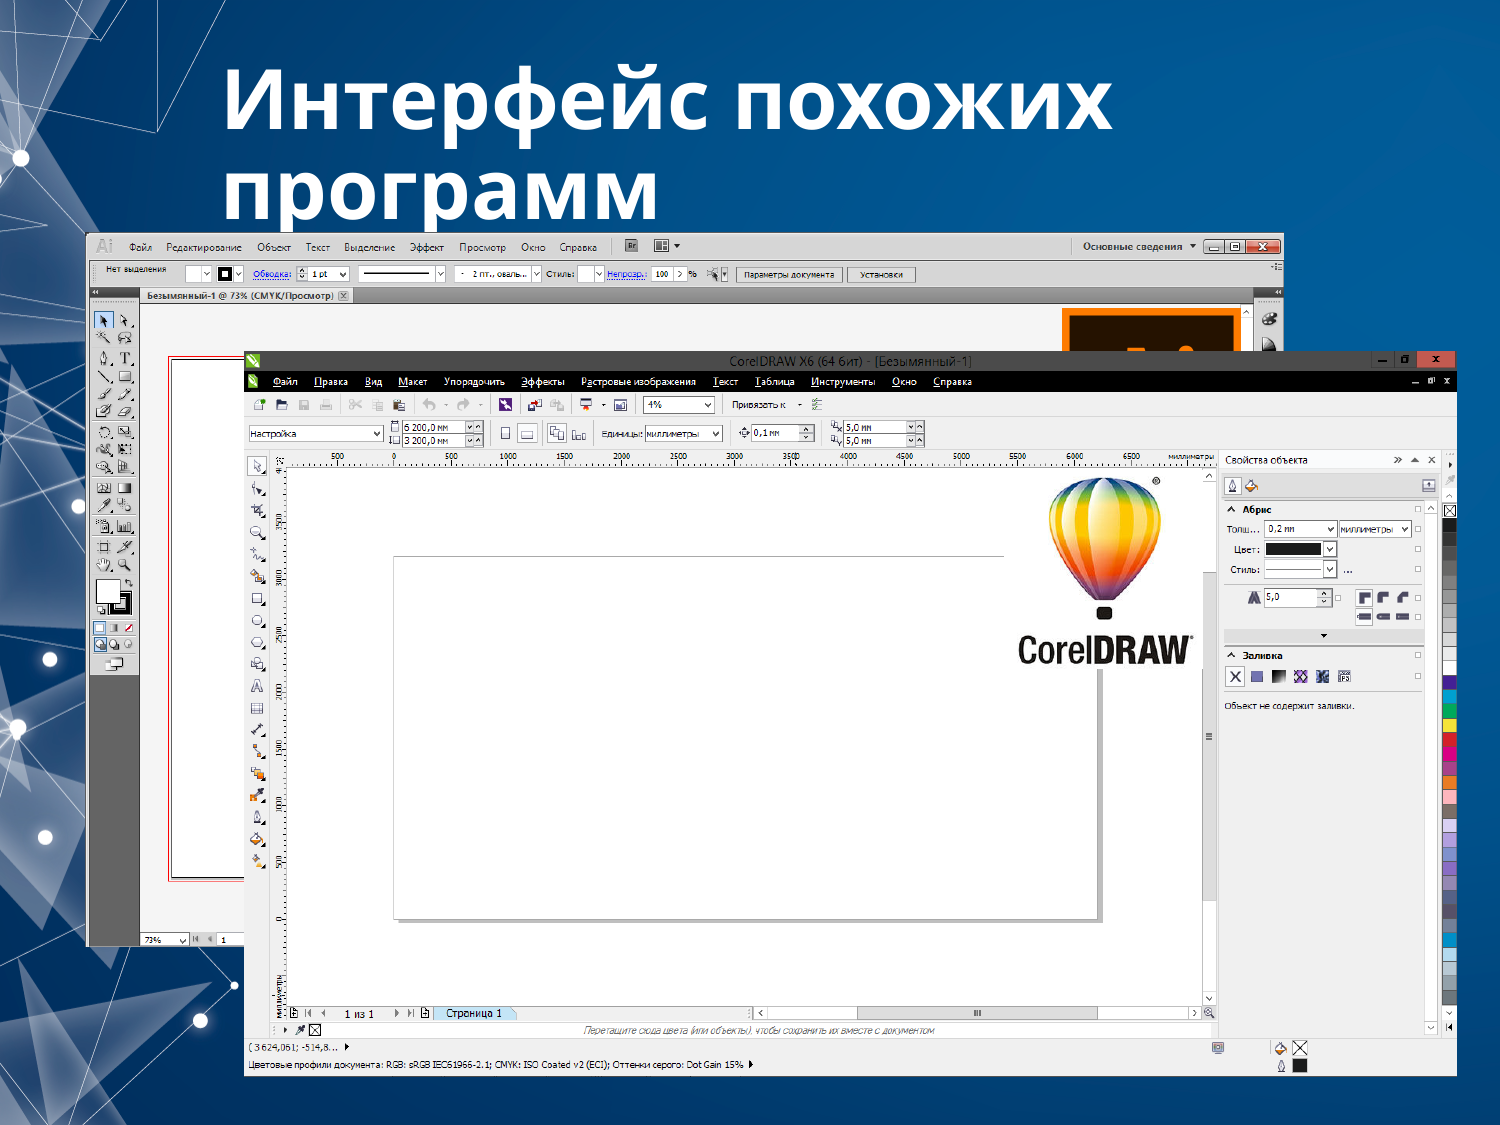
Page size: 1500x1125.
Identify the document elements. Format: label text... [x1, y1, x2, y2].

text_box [244, 351, 1457, 1077]
title Интерфейс похожих программ [205, 38, 1384, 258]
picture [0, 0, 1500, 1125]
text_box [85, 232, 1284, 947]
